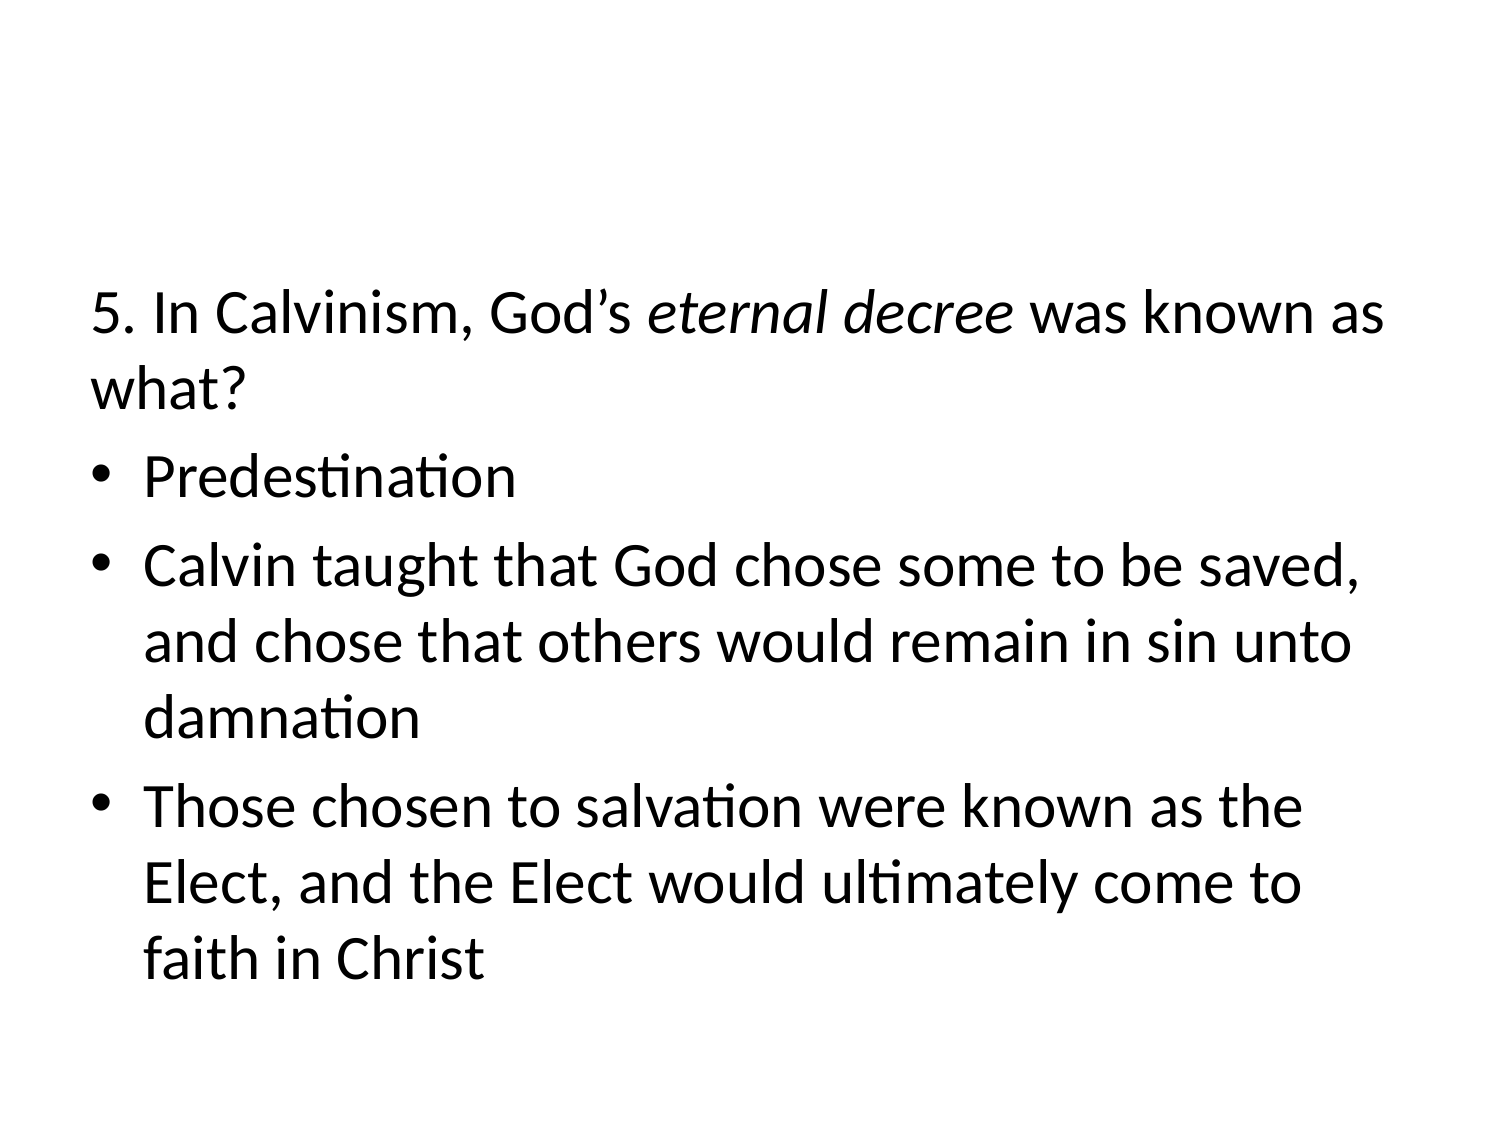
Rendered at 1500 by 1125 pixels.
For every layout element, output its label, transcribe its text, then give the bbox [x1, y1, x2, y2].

list 5. In Calvinism, God’s eternal decree was known as what? Predestination Calvin taught that God chose some to be saved, and chose that others would remain in sin unto damnation Those chosen to salvation were known as the Elect, and the Elect would ultimately come to faith in Christ [75, 262, 1425, 1005]
